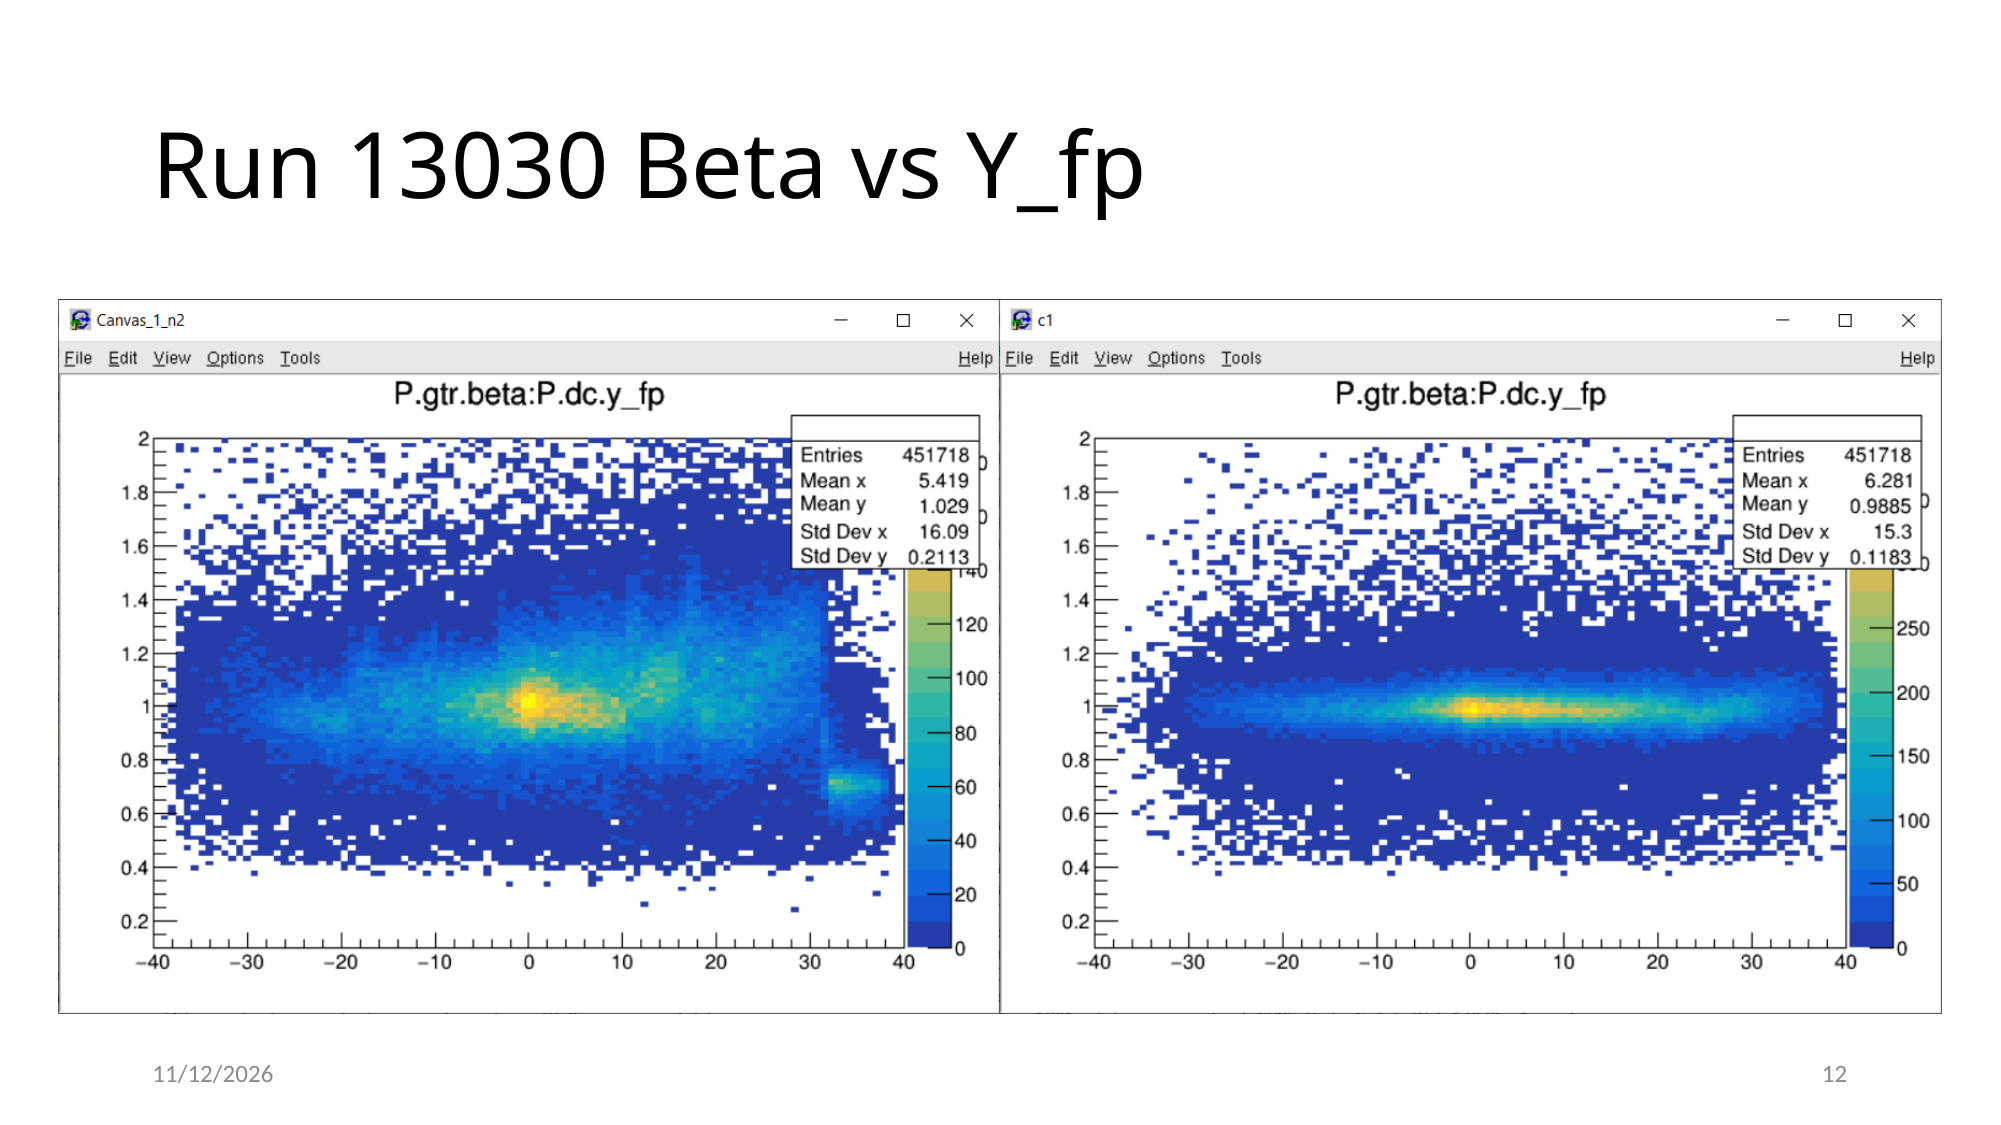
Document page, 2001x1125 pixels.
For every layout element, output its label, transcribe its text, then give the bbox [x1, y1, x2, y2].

title Run 13030 Beta vs Y_fp [137, 59, 1863, 278]
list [58, 299, 999, 1014]
slide_number 12 [1412, 1042, 1863, 1103]
picture [999, 299, 1942, 1014]
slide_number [137, 1042, 588, 1103]
